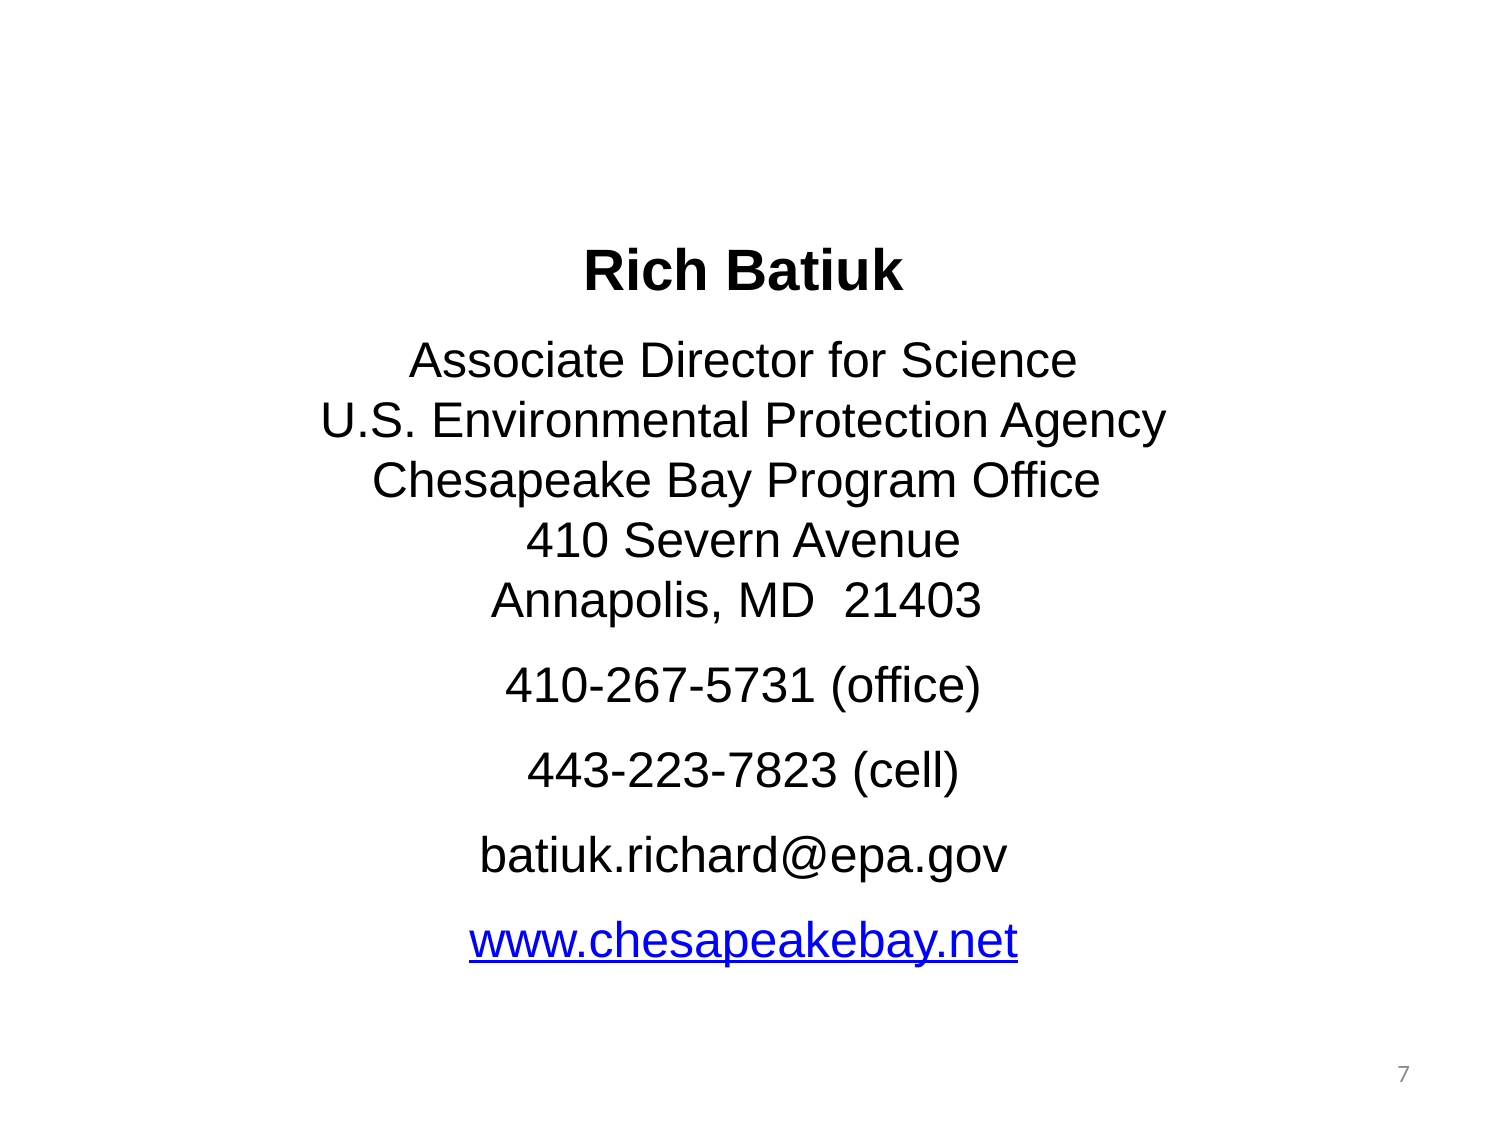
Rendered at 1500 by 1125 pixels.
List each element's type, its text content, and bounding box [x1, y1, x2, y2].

slide_number 7 [1074, 1042, 1425, 1103]
text_box Rich Batiuk Associate Director for Science U.S. Environmental Protection Agency Chesapeake Bay Program Office 410 Severn Avenue Annapolis, MD 21403 410-267-5731 (office) 443-223-7823 (cell) batiuk.richard@epa.gov www.chesapeakebay.net [112, 224, 1375, 1039]
